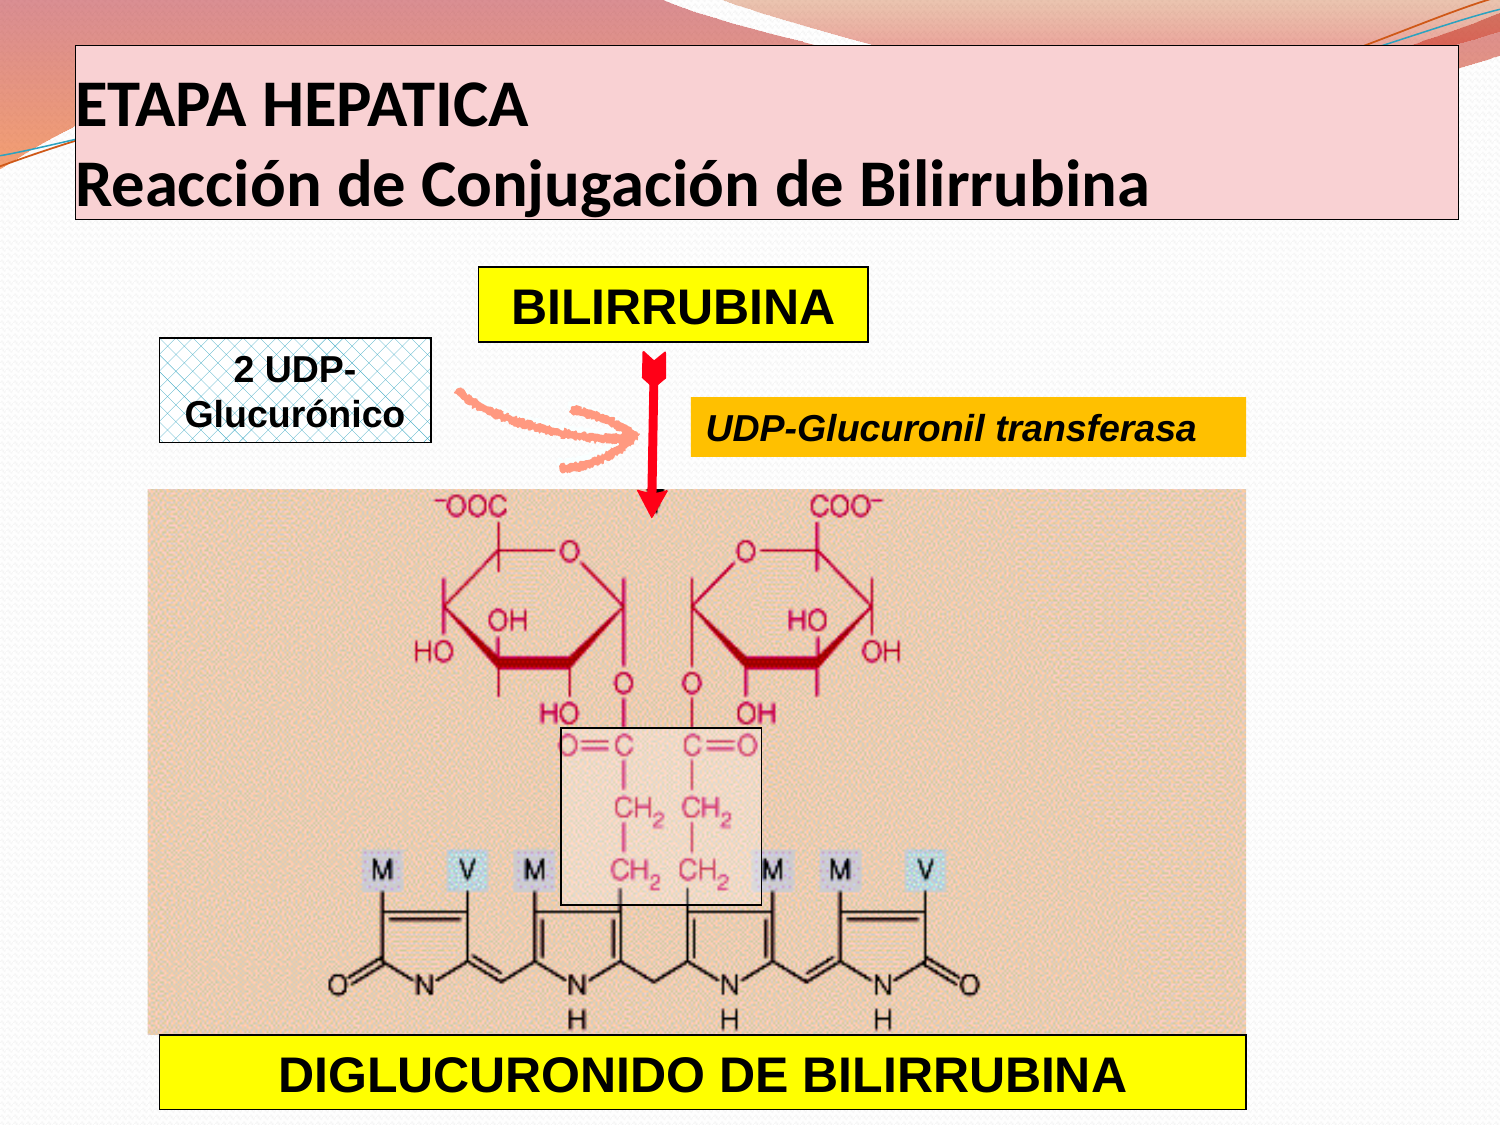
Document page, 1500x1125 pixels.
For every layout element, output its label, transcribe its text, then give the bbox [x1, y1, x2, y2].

picture [434, 361, 713, 498]
text_box UROBILINA [427, 394, 431, 443]
text_box UDP-Glucuronil transferasa [719, 397, 1247, 457]
text_box BILIRRUBINA [478, 267, 869, 342]
title ETAPA HEPATICA Reacción de Conjugación de Bilirrubina [75, 45, 1459, 220]
text_box RIÑON [589, 489, 718, 509]
text_box ESTERCO-BG [159, 1041, 1247, 1047]
text_box 2 UDP-Glucurónico [159, 337, 431, 443]
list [147, 489, 1247, 1036]
text_box DIGLUCURONIDO DE BILIRRUBINA [159, 1046, 1247, 1110]
